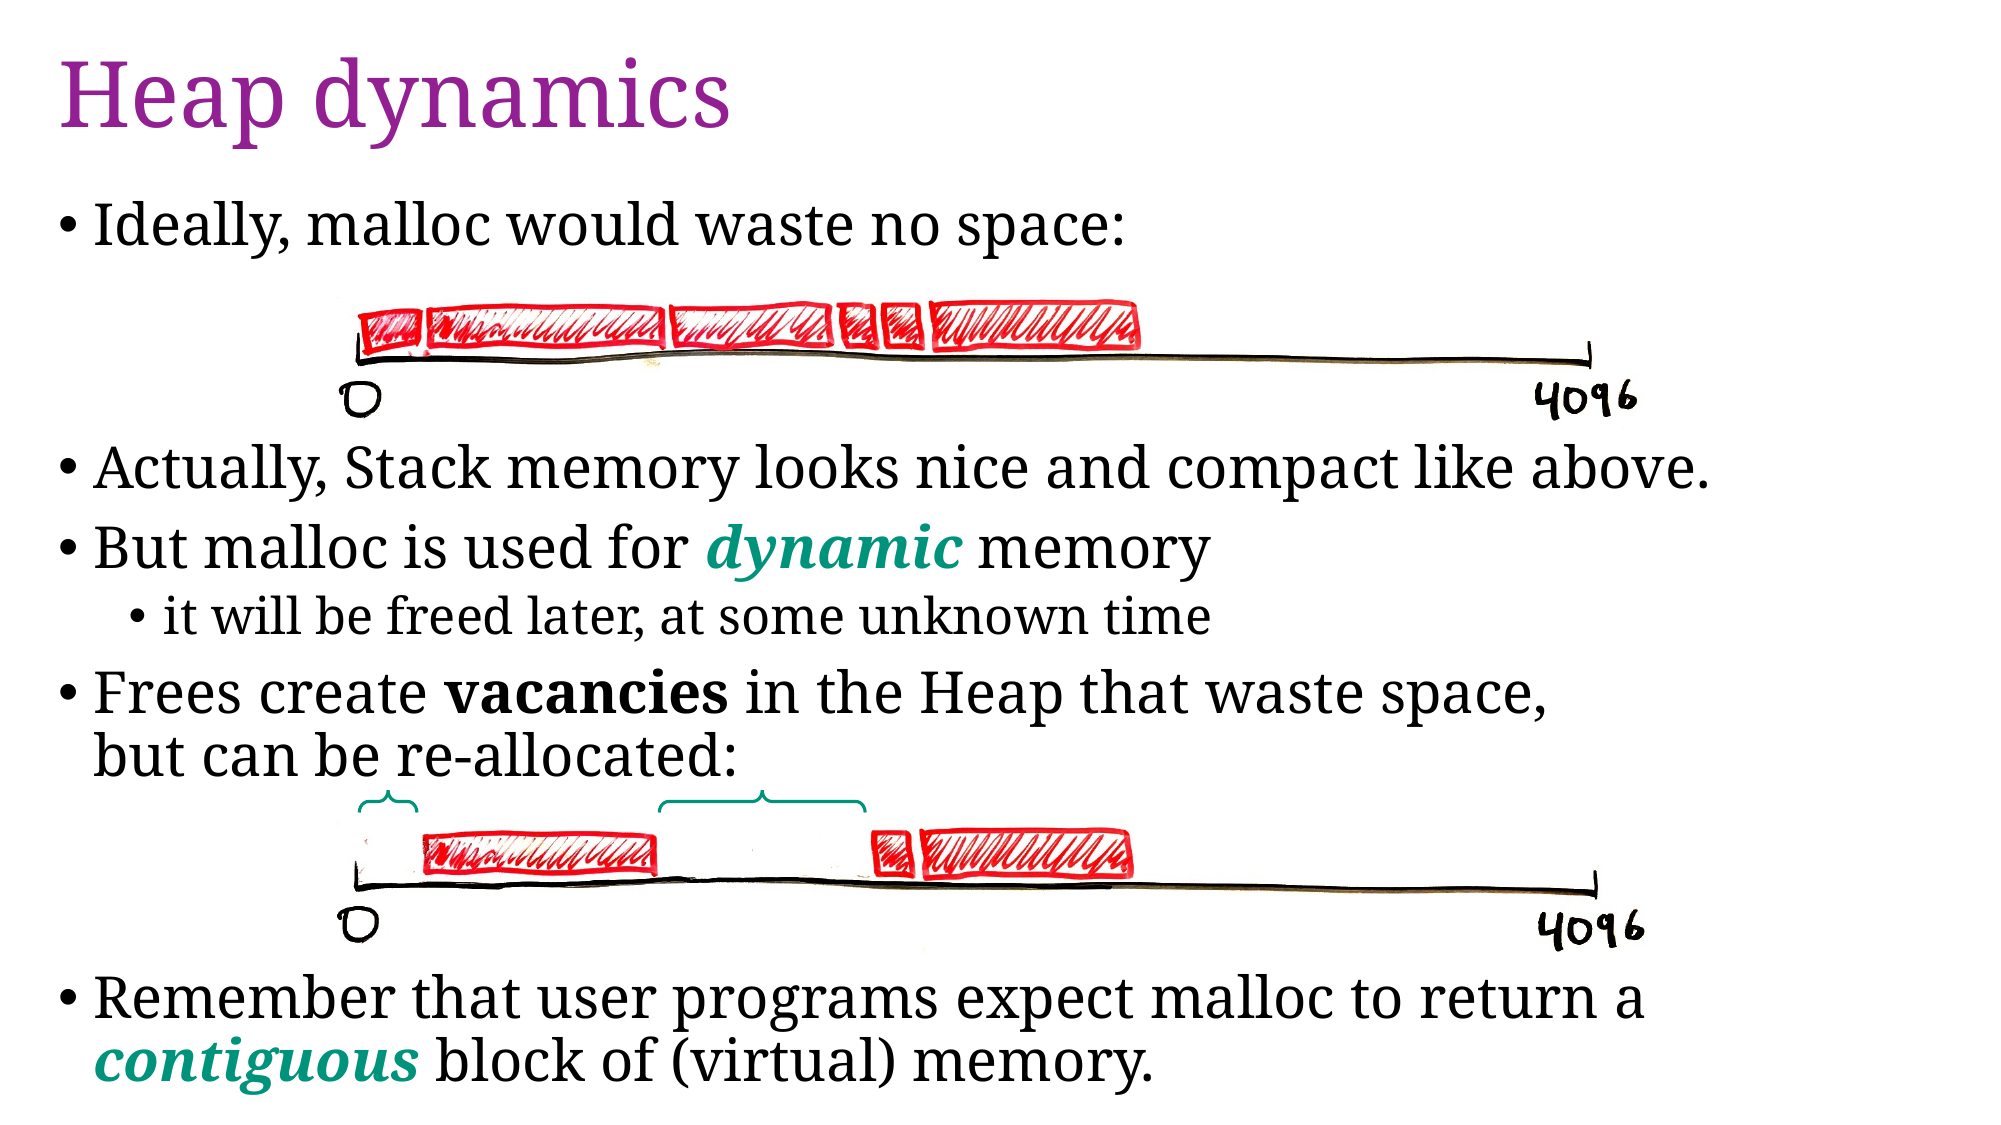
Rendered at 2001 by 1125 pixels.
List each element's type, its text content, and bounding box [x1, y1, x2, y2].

list Ideally, malloc would waste no space: Actually, Stack memory looks nice and compact like above. But malloc is used for dynamic memory it will be freed later, at some unknown time Frees create vacancies in the Heap that waste space, but can be re-allocated: Remember that user programs expect malloc to return a contiguous block of (virtual) memory. [43, 188, 1953, 1106]
title Heap dynamics [43, 25, 1953, 171]
picture [337, 285, 1645, 431]
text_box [335, 790, 1645, 958]
